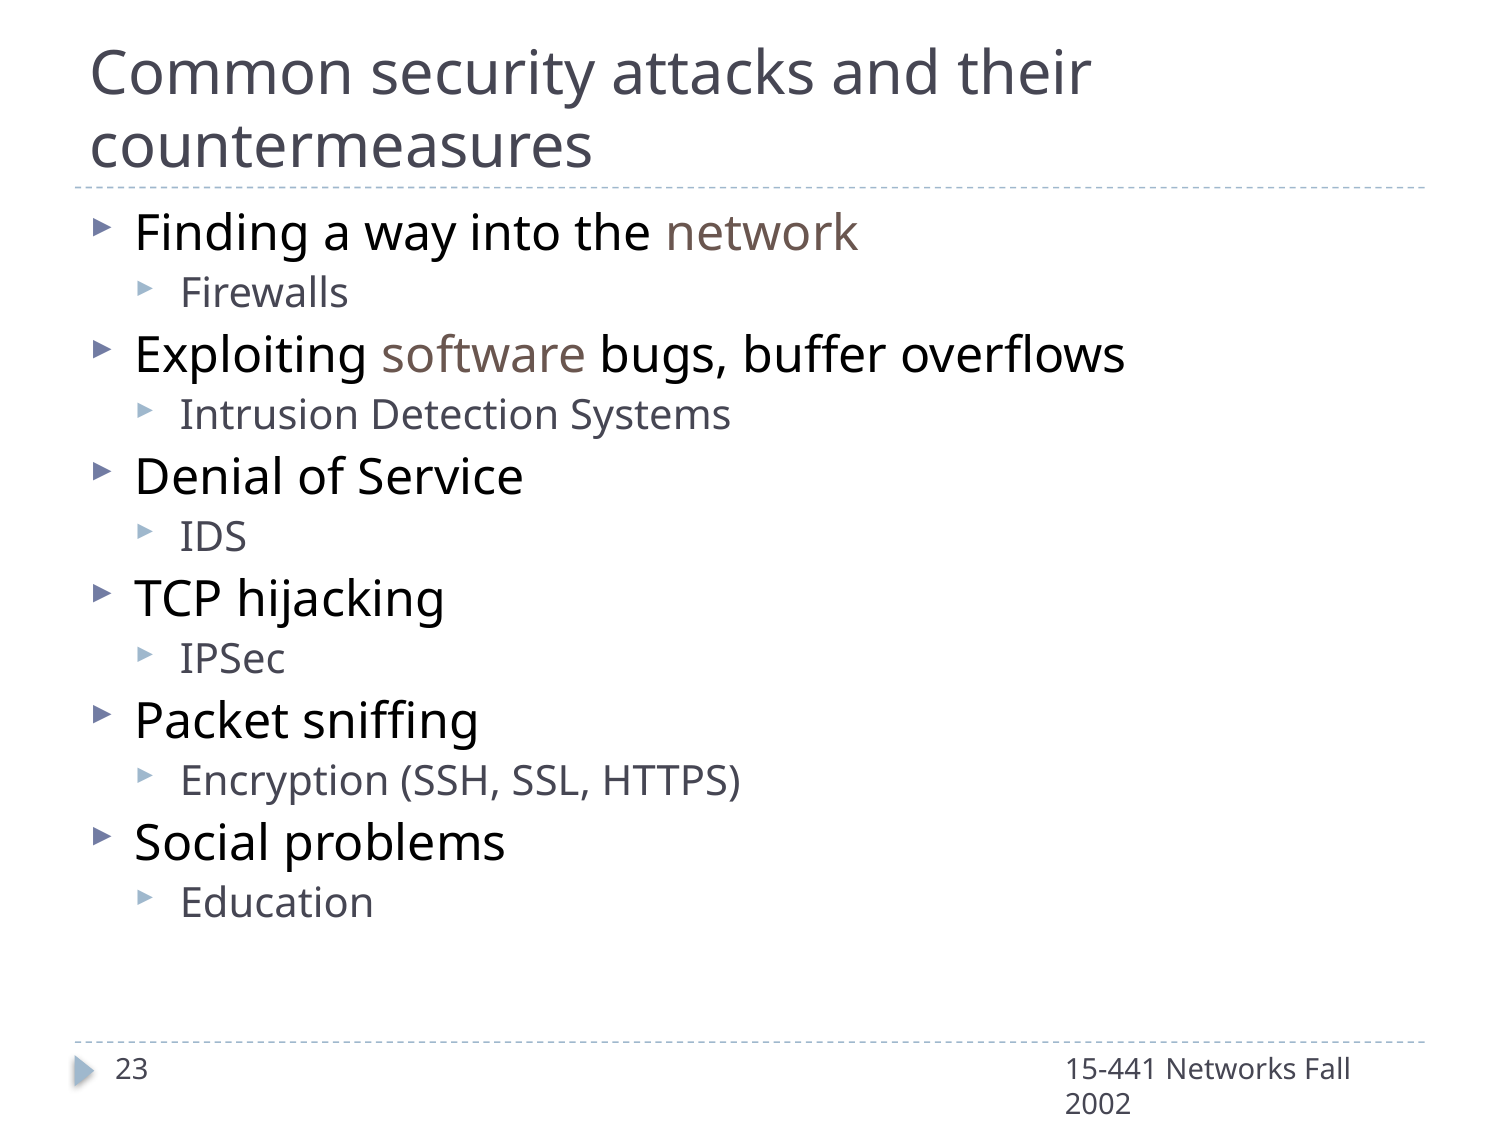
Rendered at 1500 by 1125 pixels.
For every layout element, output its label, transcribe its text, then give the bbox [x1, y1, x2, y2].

list Finding a way into the network Firewalls Exploiting software bugs, buffer overflows Intrusion Detection Systems Denial of Service IDS TCP hijacking IPSec Packet sniffing Encryption (SSH, SSL, HTTPS) Social problems Education [75, 200, 1425, 1010]
slide_number 15-441 Networks Fall 2002 [1050, 1042, 1426, 1103]
title Common security attacks and their countermeasures [75, 24, 1425, 188]
slide_number 23 [100, 1042, 426, 1103]
